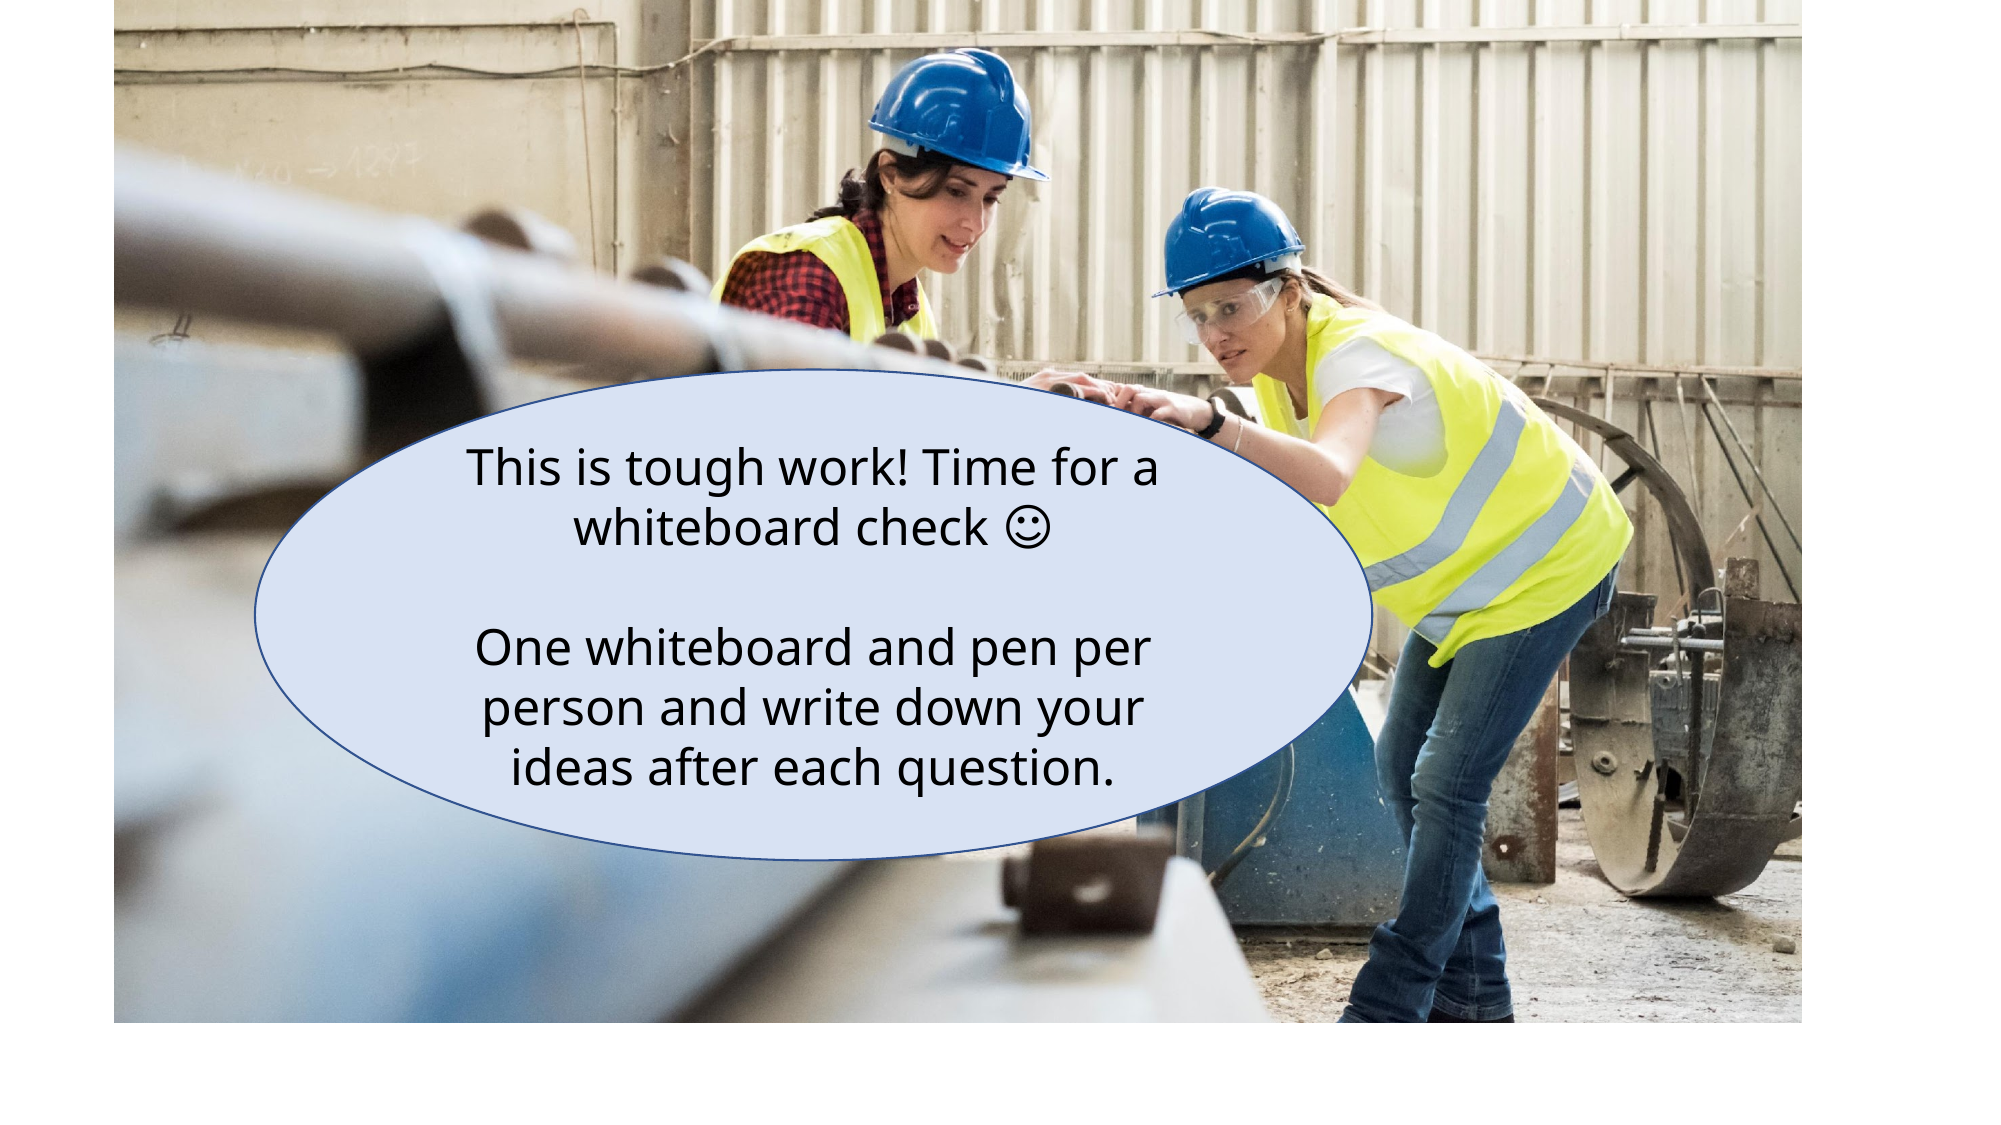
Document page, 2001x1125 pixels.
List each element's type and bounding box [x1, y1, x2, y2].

picture [114, 0, 1803, 1024]
